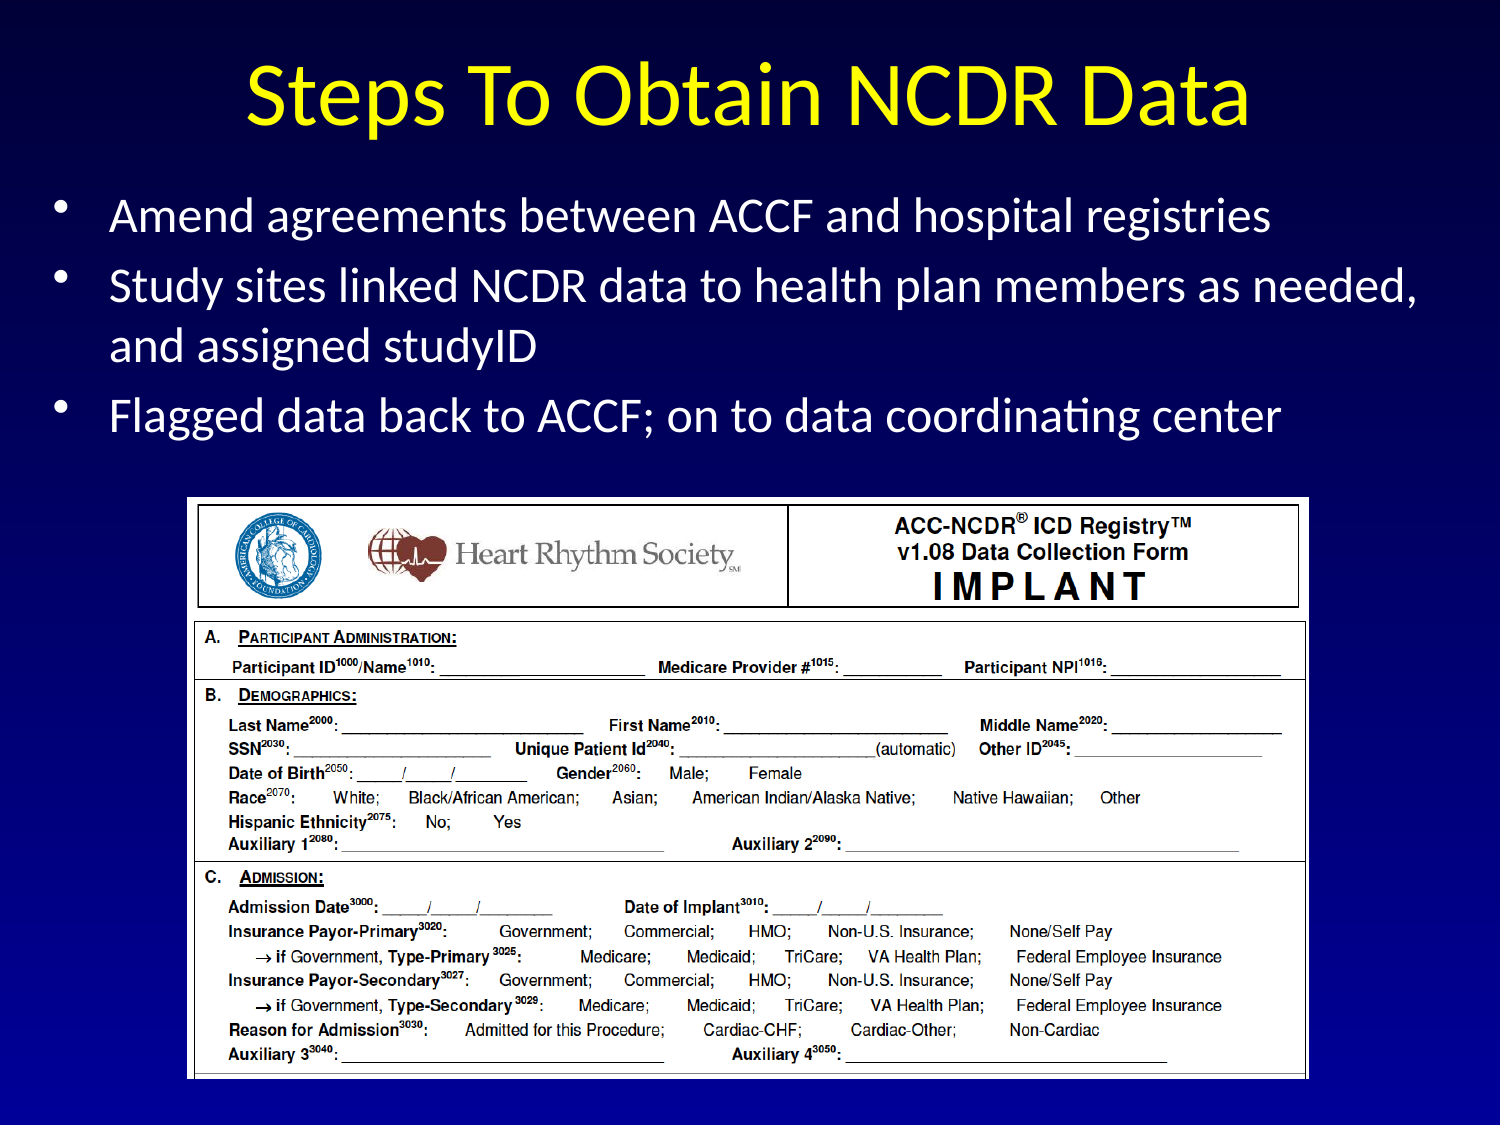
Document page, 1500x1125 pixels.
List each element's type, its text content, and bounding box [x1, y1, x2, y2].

title Steps To Obtain NCDR Data [112, 50, 1388, 174]
list Amend agreements between ACCF and hospital registries Study sites linked NCDR data to health plan members as needed, and assigned studyID Flagged data back to ACCF; on to data coordinating center [37, 174, 1463, 1063]
picture [187, 497, 1309, 1080]
